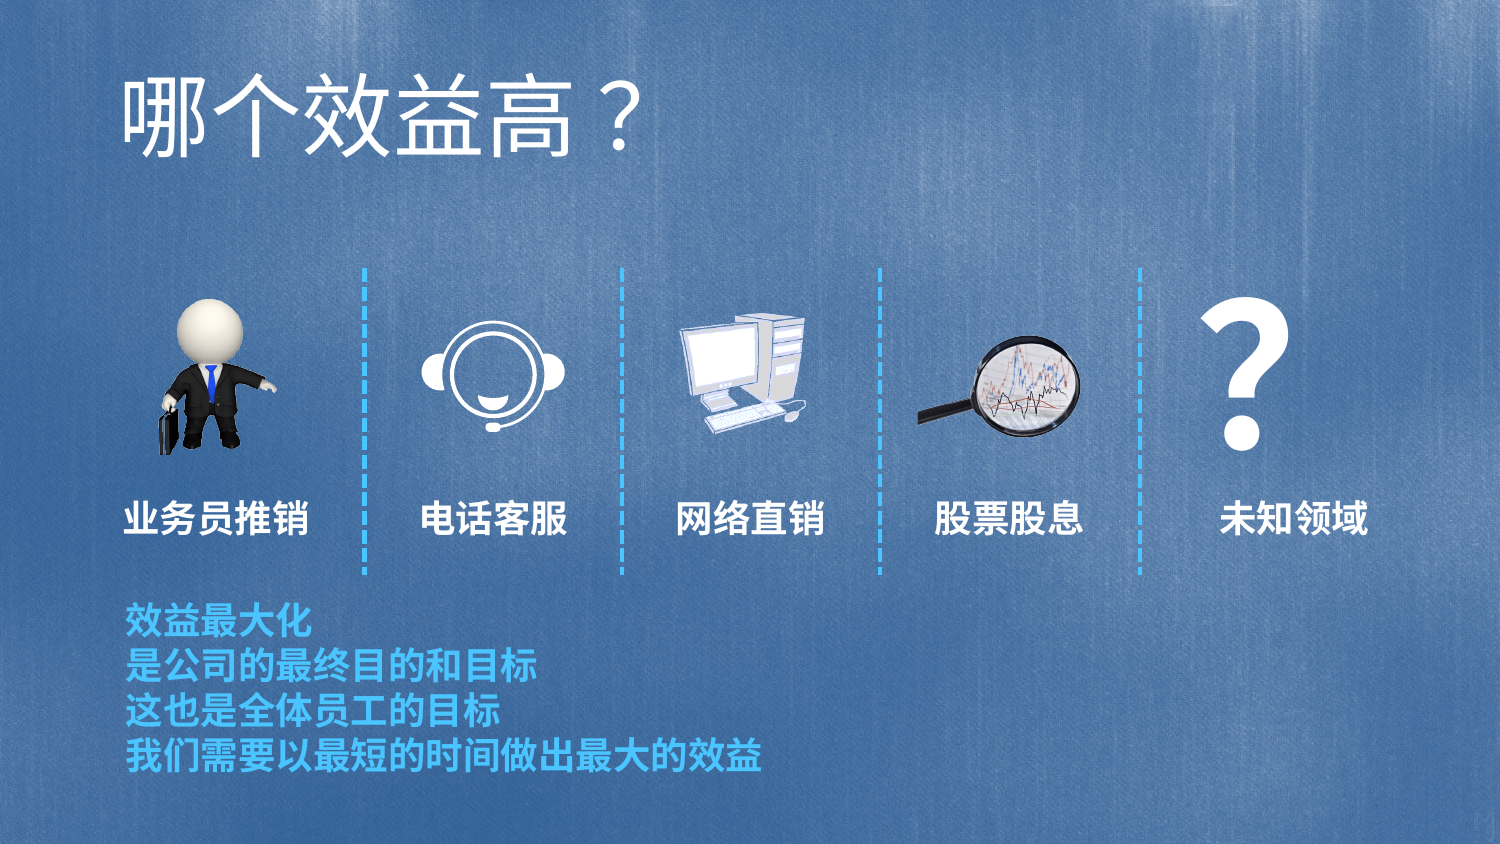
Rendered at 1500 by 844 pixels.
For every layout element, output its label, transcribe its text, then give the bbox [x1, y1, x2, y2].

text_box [402, 320, 585, 549]
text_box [1177, 241, 1411, 549]
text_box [659, 291, 843, 549]
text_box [106, 290, 327, 549]
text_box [917, 325, 1103, 549]
text_box 效益最大化 是公司的最终目的和目标 这也是全体员工的目标 我们需要以最短的时间做出最大的效益 [110, 589, 825, 785]
text_box 哪个效益高 ？ [103, 50, 683, 176]
